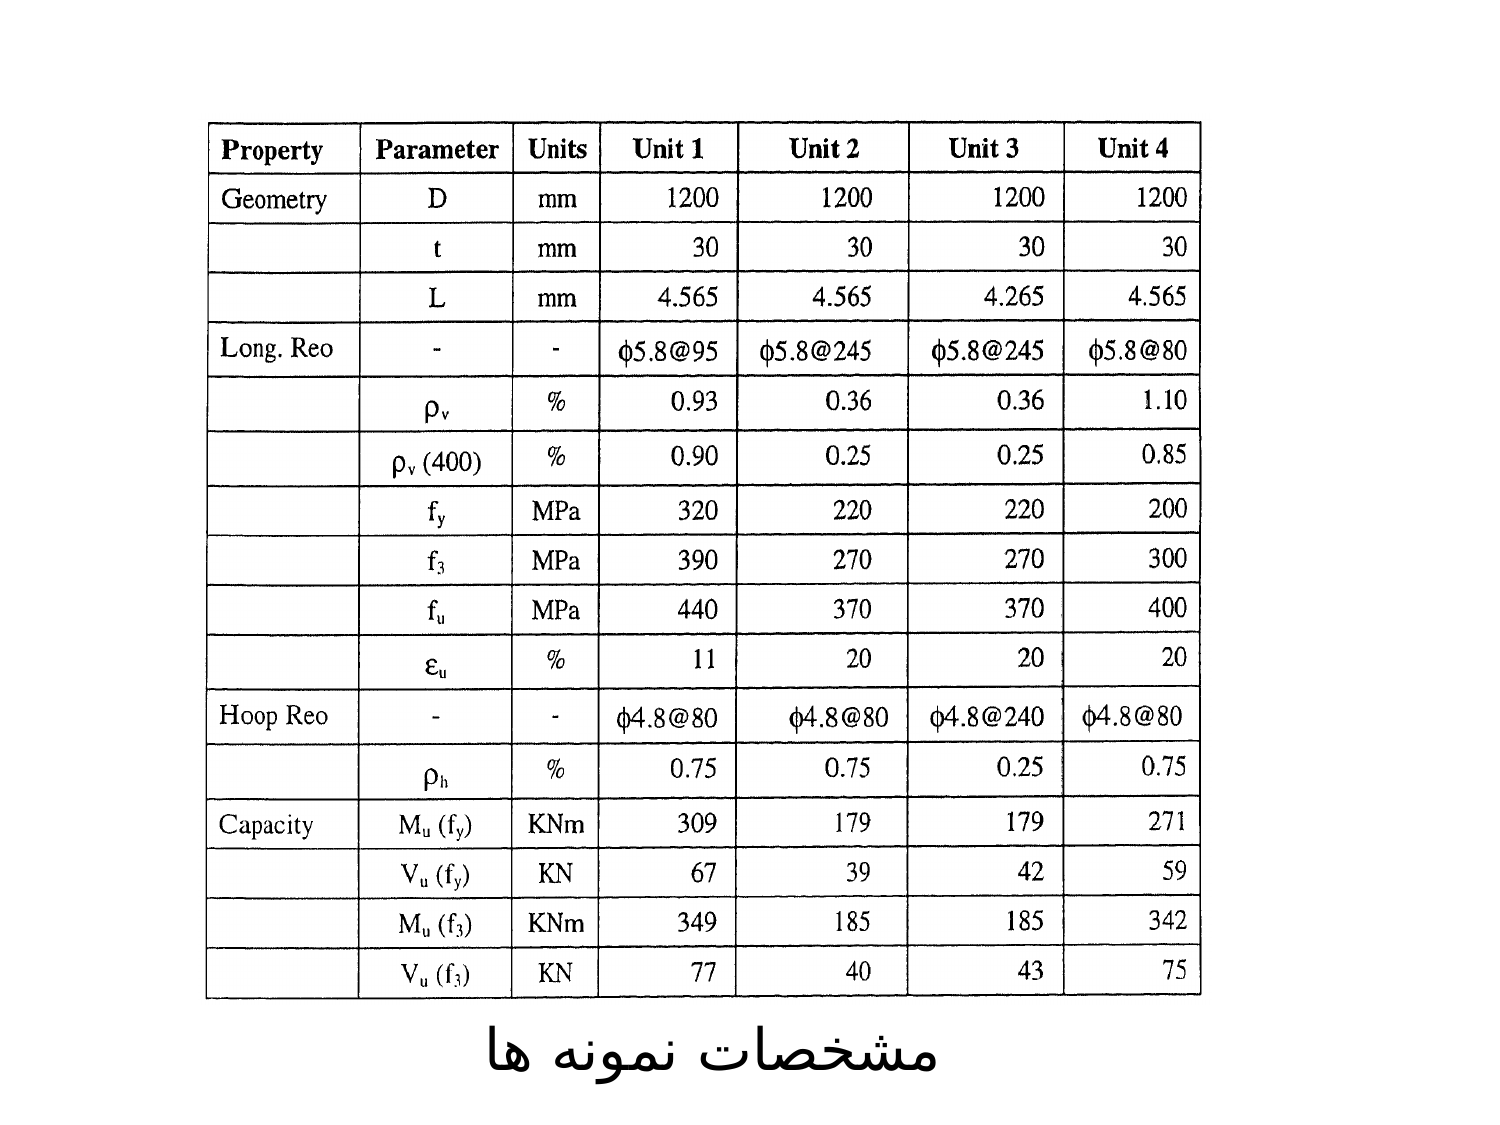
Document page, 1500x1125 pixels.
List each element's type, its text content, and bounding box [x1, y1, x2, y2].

text_box مشخصات نمونه ها [469, 1013, 956, 1090]
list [198, 113, 1213, 1006]
